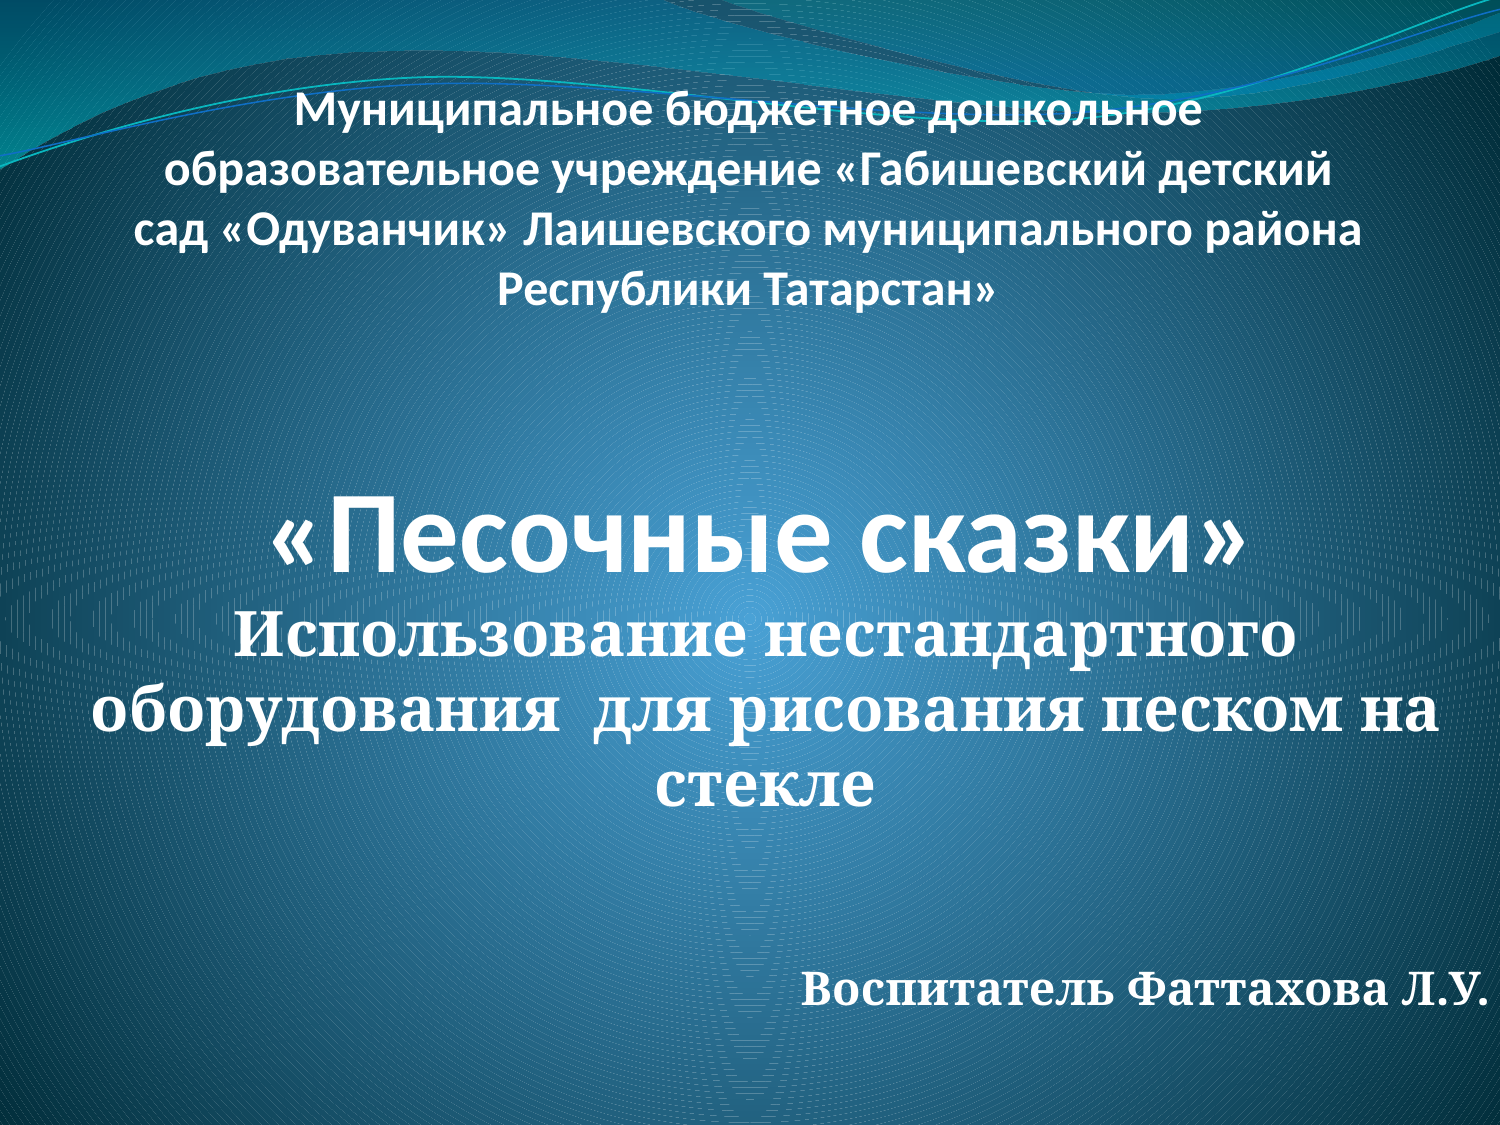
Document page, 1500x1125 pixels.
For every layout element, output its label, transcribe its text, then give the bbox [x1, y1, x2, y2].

title Муниципальное бюджетное дошкольное образовательное учреждение «Габишевский детский сад «Одуванчик» Лаишевского муниципального района Республики Татарстан» «Песочные сказки» [131, 64, 1369, 586]
subtitle Использование нестандартного оборудования для рисования песком на стекле Воспитатель Фаттахова Л.У. [41, 586, 1500, 1024]
